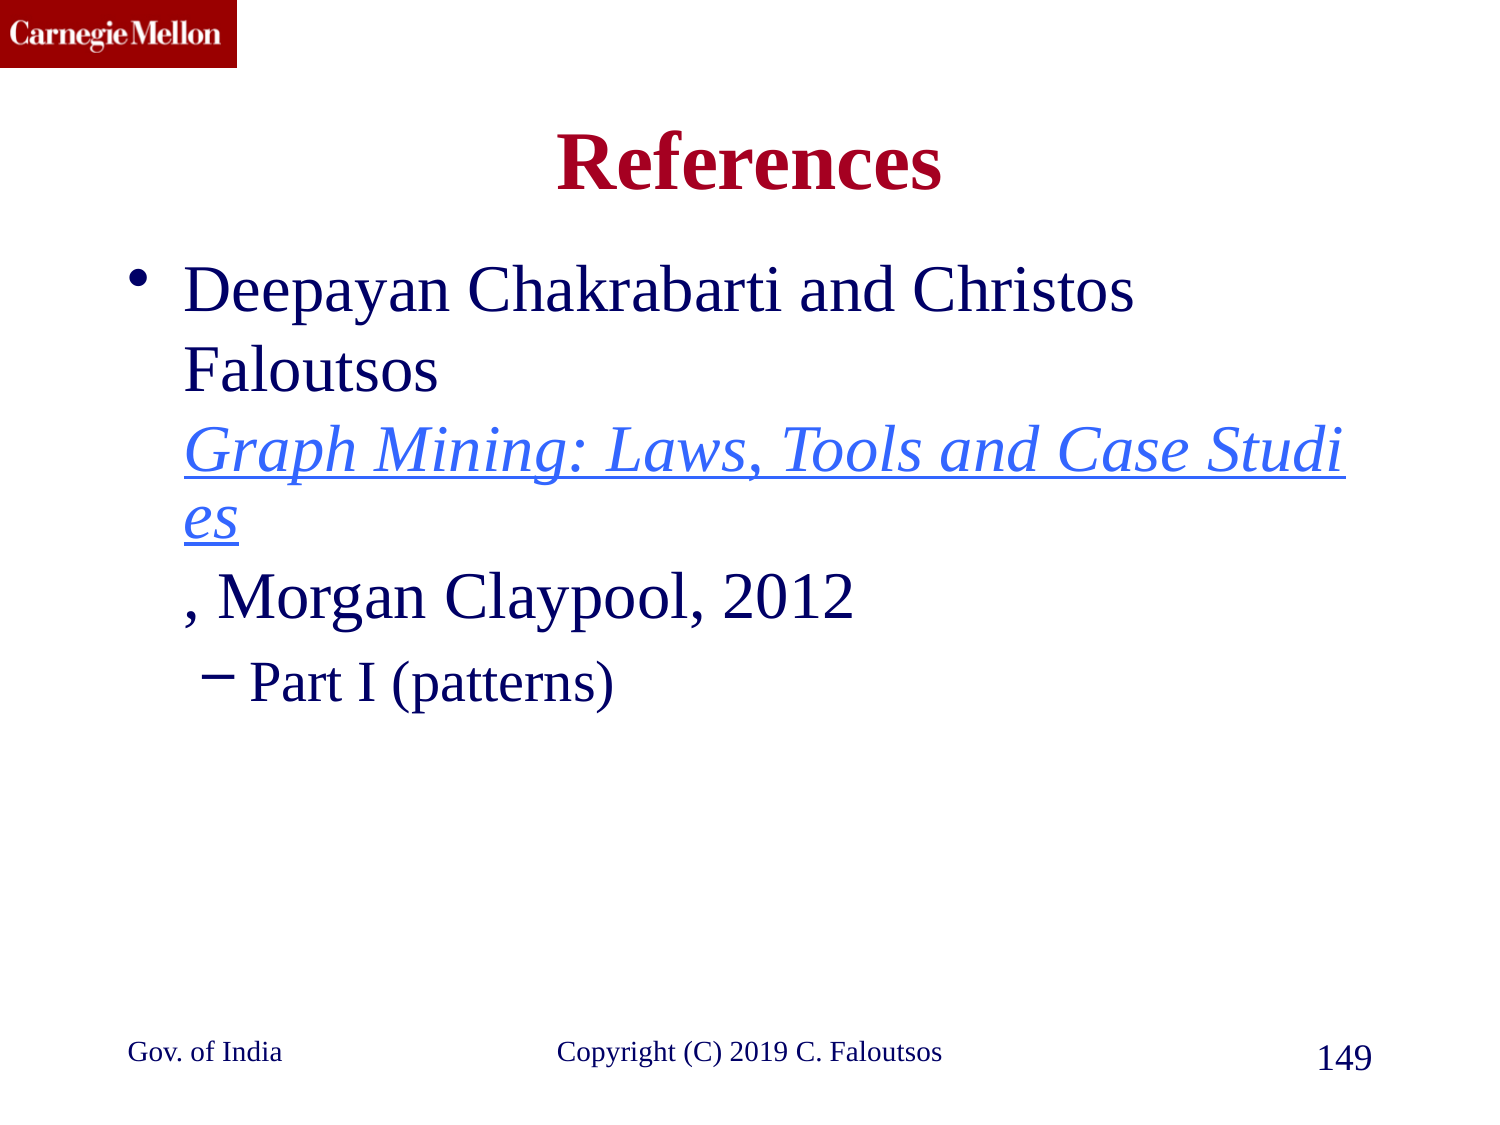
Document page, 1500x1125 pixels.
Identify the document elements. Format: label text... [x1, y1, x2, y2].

list Deepayan Chakrabarti and Christos Faloutsos Graph Mining: Laws, Tools and Case Studies, Morgan Claypool, 2012 Part I (patterns) [112, 237, 1388, 1001]
footer Copyright (C) 2019 C. Faloutsos [512, 1024, 988, 1101]
slide_number 149 [1074, 1024, 1388, 1101]
picture [0, 0, 237, 68]
title References [112, 99, 1388, 213]
slide_number Gov. of India [112, 1024, 426, 1101]
